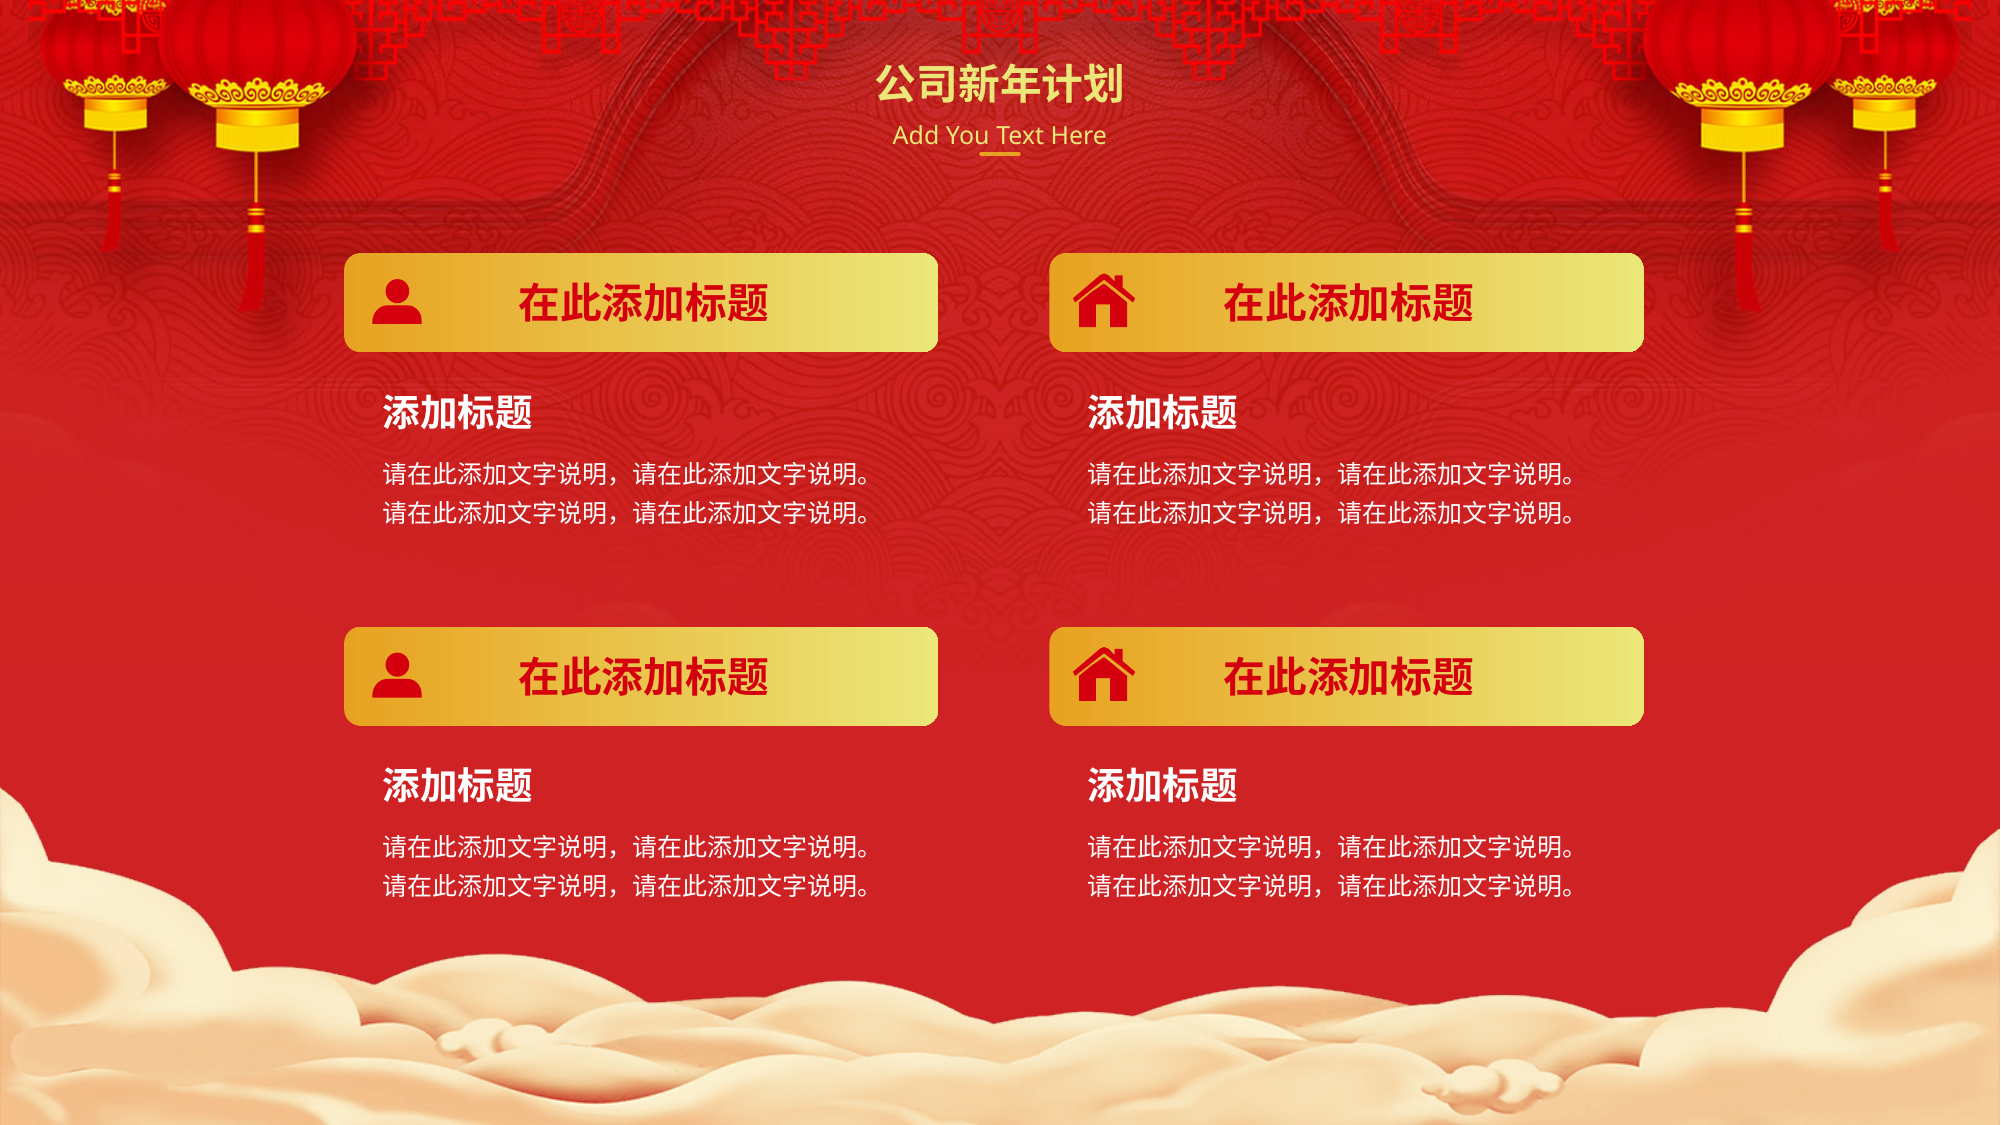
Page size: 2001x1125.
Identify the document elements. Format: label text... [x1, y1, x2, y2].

text_box Add You Text Here [847, 103, 1153, 157]
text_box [1048, 626, 1644, 910]
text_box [343, 626, 939, 910]
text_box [343, 253, 939, 536]
text_box 公司新年计划 [859, 50, 1141, 103]
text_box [1048, 253, 1644, 536]
picture [0, 0, 2000, 1125]
